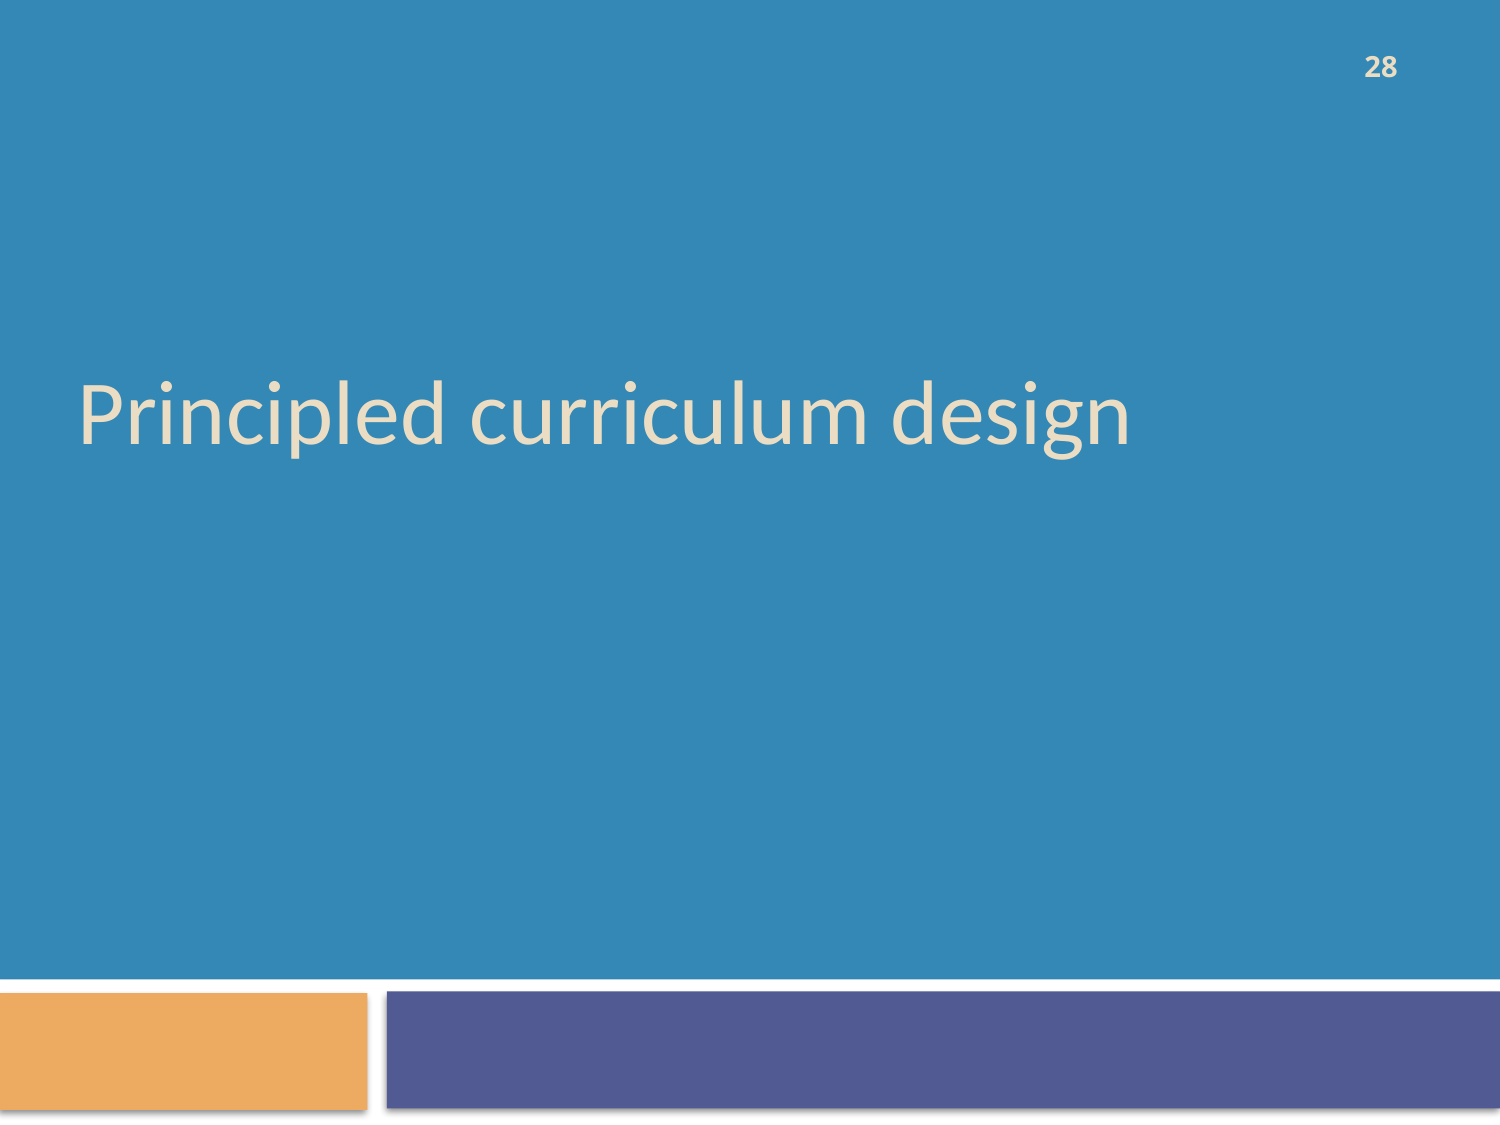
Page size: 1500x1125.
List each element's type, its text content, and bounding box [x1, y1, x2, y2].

slide_number 28 [1312, 37, 1450, 100]
title Principled curriculum design [62, 97, 1446, 718]
